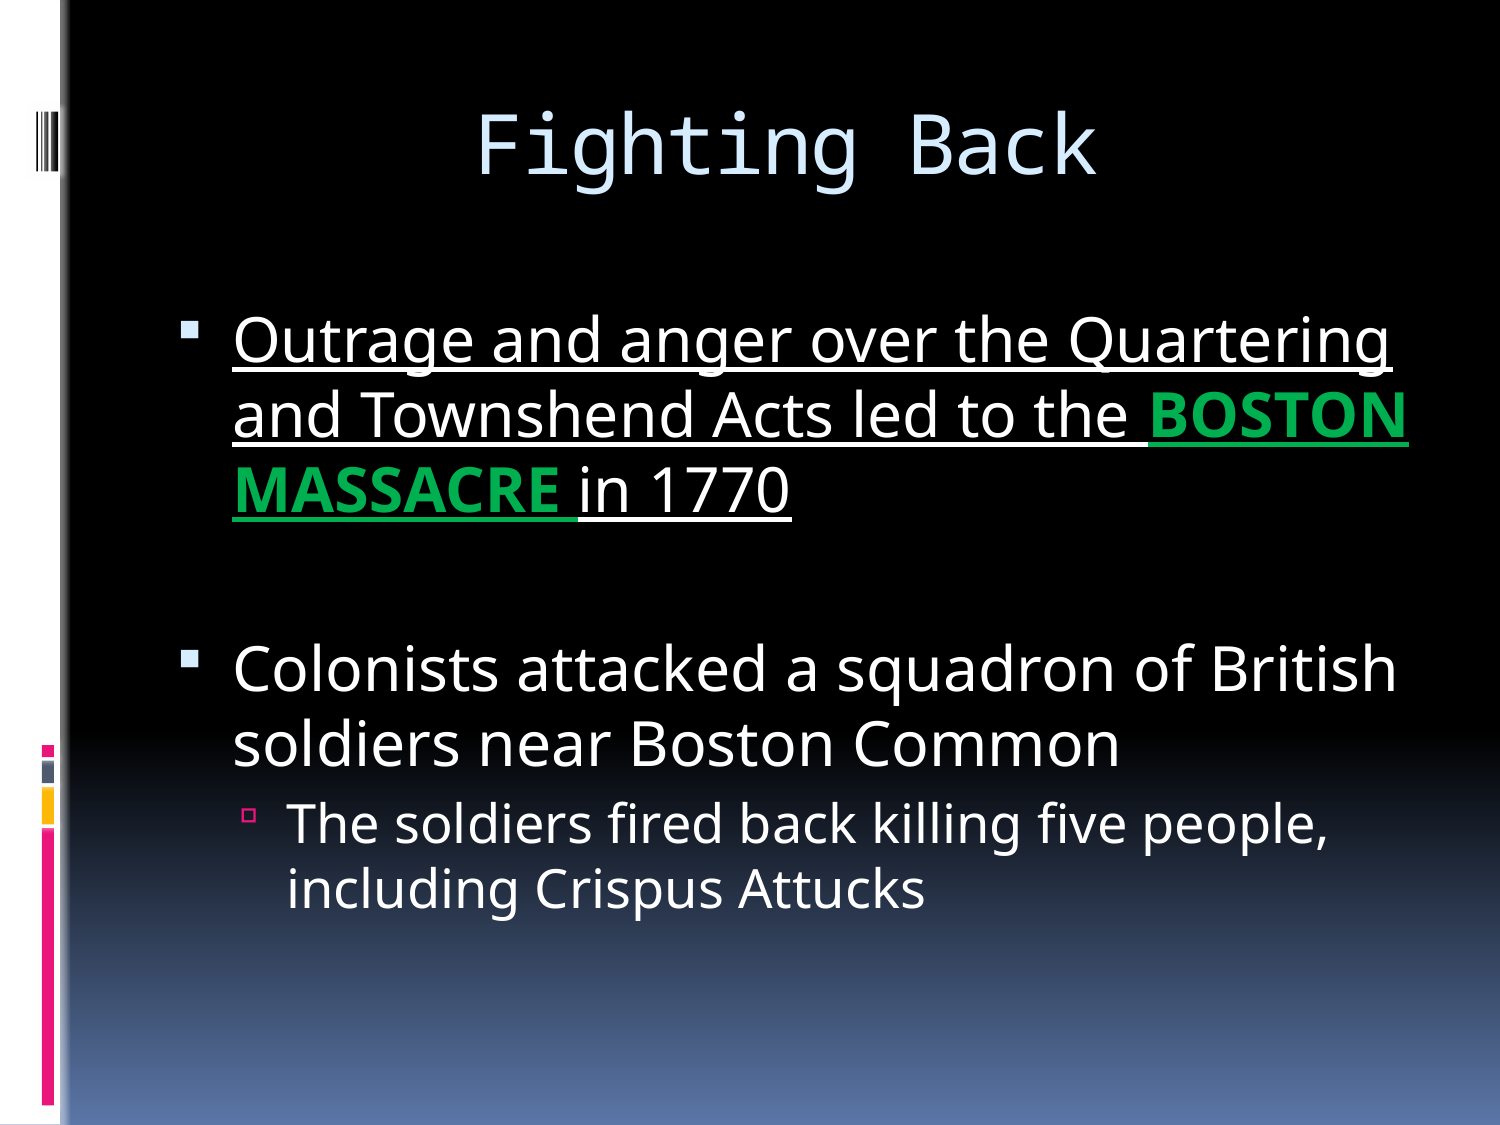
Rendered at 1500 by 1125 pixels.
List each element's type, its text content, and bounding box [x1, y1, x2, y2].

title Fighting Back [150, 83, 1425, 234]
list Outrage and anger over the Quartering and Townshend Acts led to the BOSTON MASSACRE in 1770 Colonists attacked a squadron of British soldiers near Boston Common The soldiers fired back killing five people, including Crispus Attucks [150, 292, 1425, 1043]
